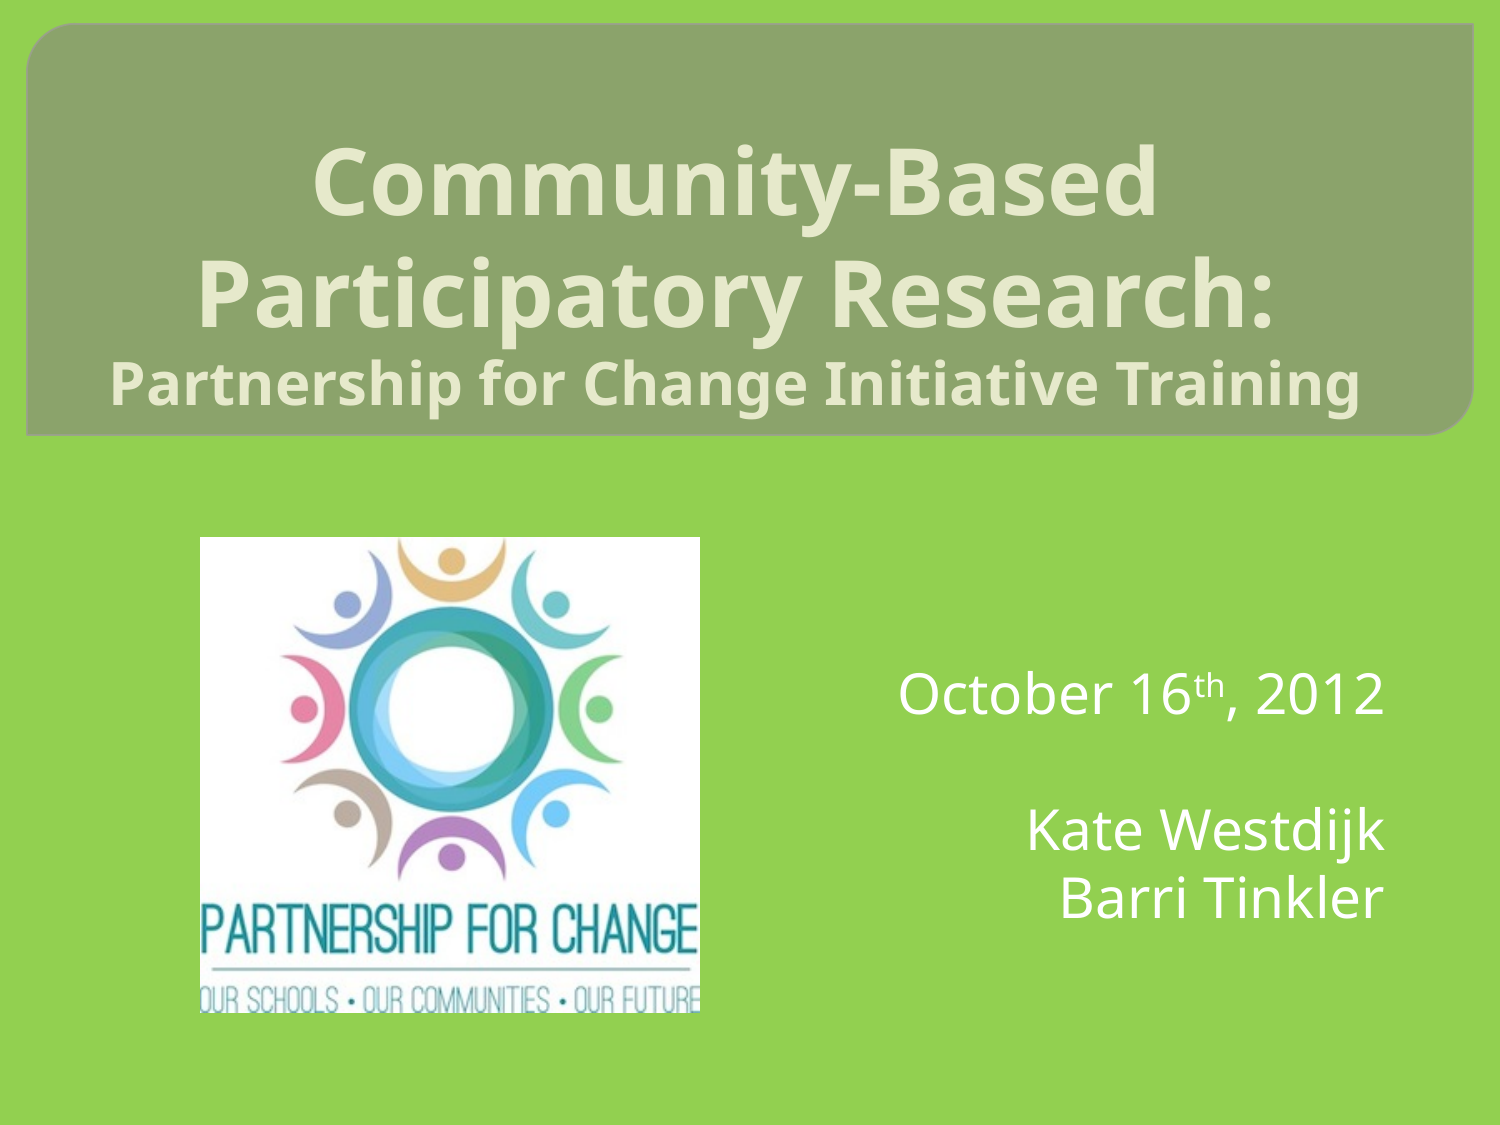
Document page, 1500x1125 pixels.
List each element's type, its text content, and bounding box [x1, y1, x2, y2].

subtitle October 16th, 2012 Kate Westdijk Barri Tinkler [706, 650, 1427, 938]
title Community-Based Participatory Research: Partnership for Change Initiative Training [76, 62, 1427, 425]
picture [199, 537, 701, 1013]
